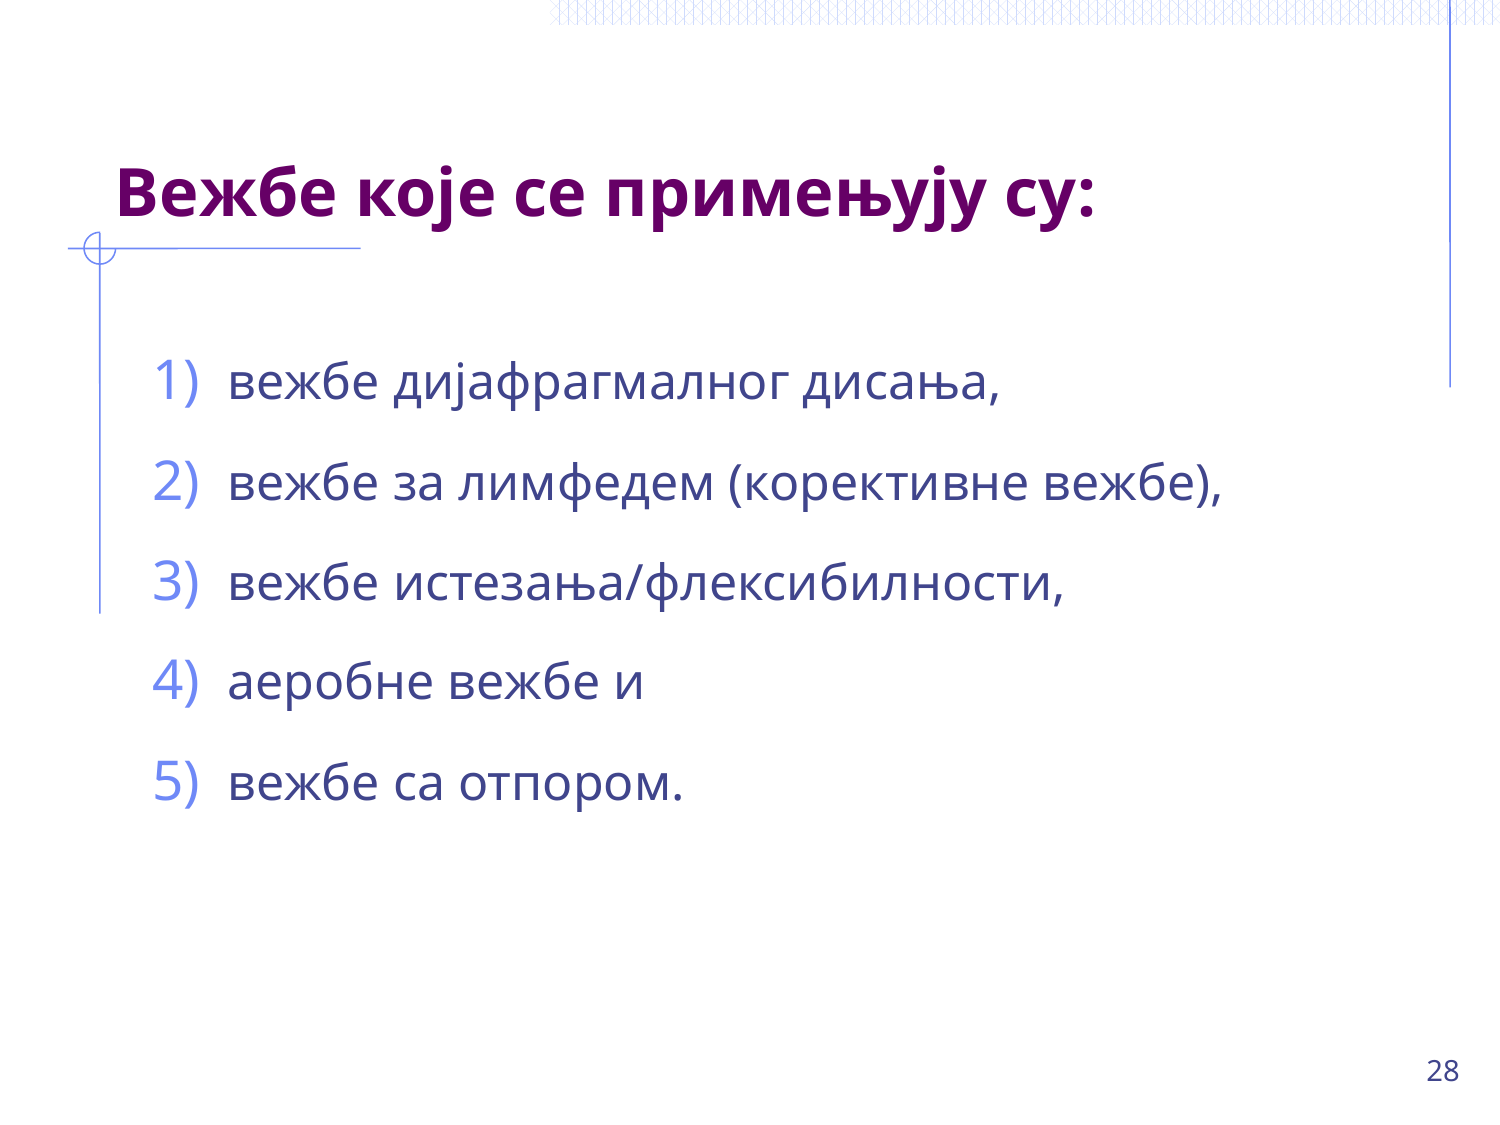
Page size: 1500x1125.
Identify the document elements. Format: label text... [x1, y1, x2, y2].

title Вежбе које се примењују су: [99, 49, 1376, 238]
slide_number 28 [1162, 1025, 1475, 1100]
list вежбе дијафрагмалног дисања, вежбе за лимфедем (корективне вежбе), вежбе истезања/флексибилности, аеробне вежбе и вежбе са отпором. [137, 312, 1413, 988]
